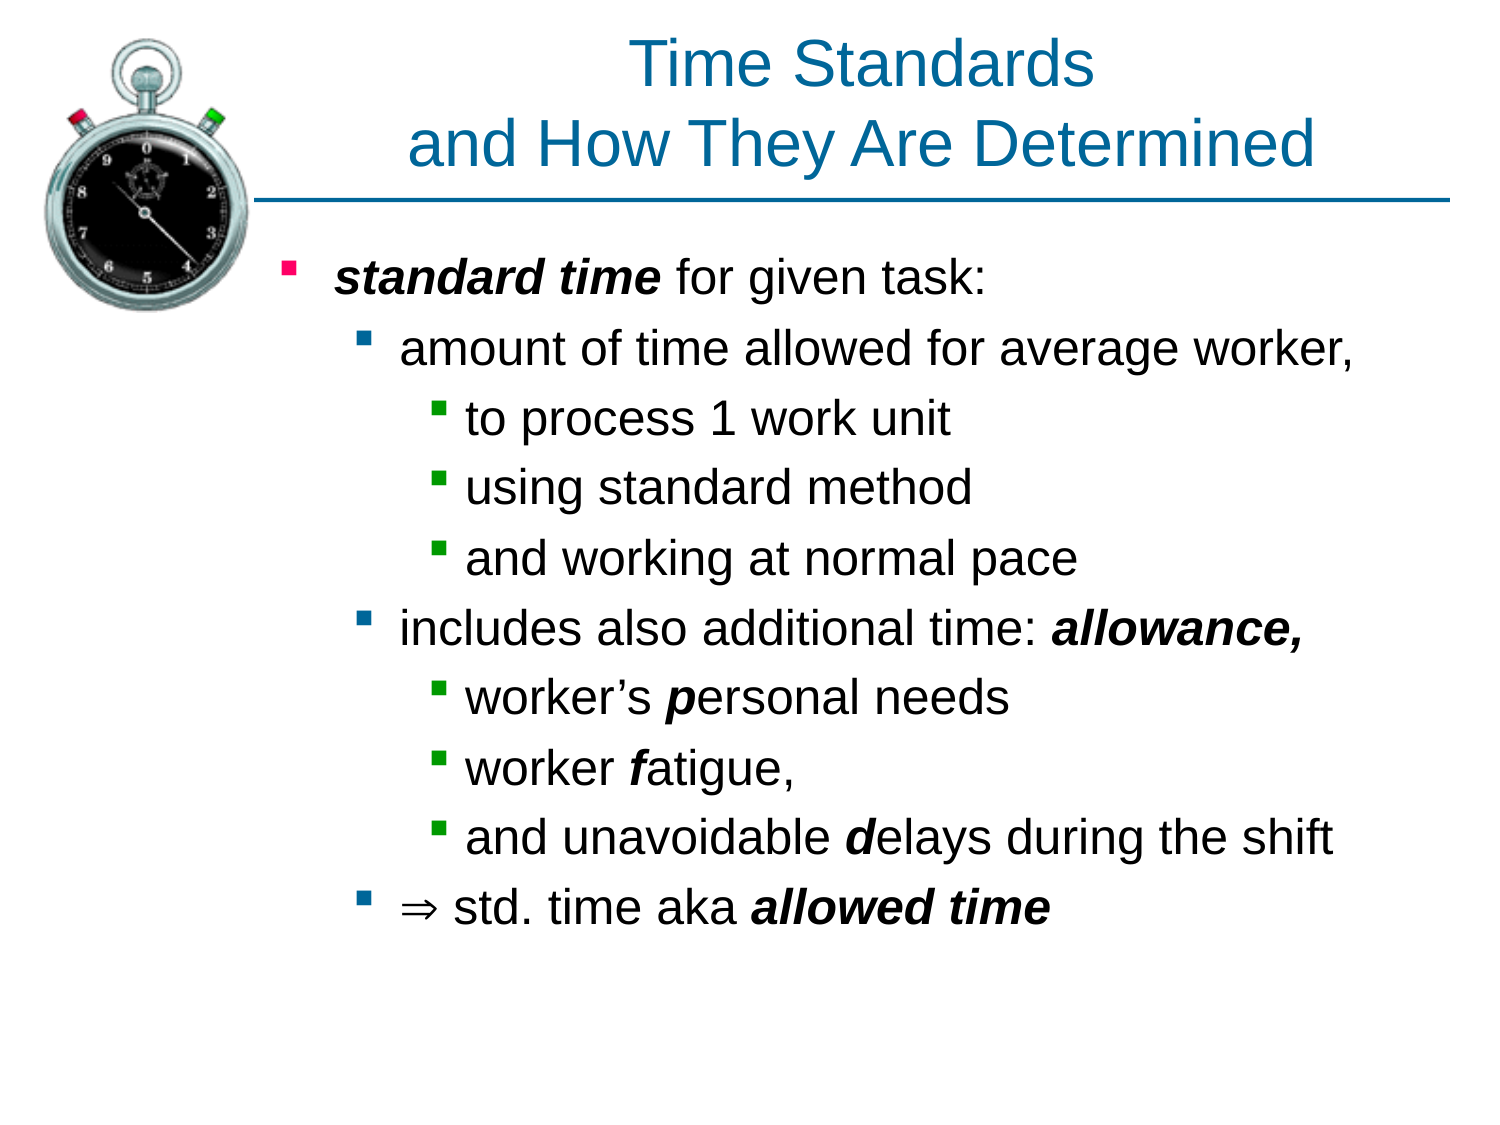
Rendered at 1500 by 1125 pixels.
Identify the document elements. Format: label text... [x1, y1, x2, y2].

list standard time for given task: amount of time allowed for average worker, to process 1 work unit using standard method and working at normal pace includes also additional time: allowance, worker’s personal needs worker fatigue, and unavoidable delays during the shift  std. time aka allowed time [262, 237, 1450, 975]
title Time Standards and How They Are Determined [275, 37, 1450, 188]
picture [37, 37, 254, 313]
